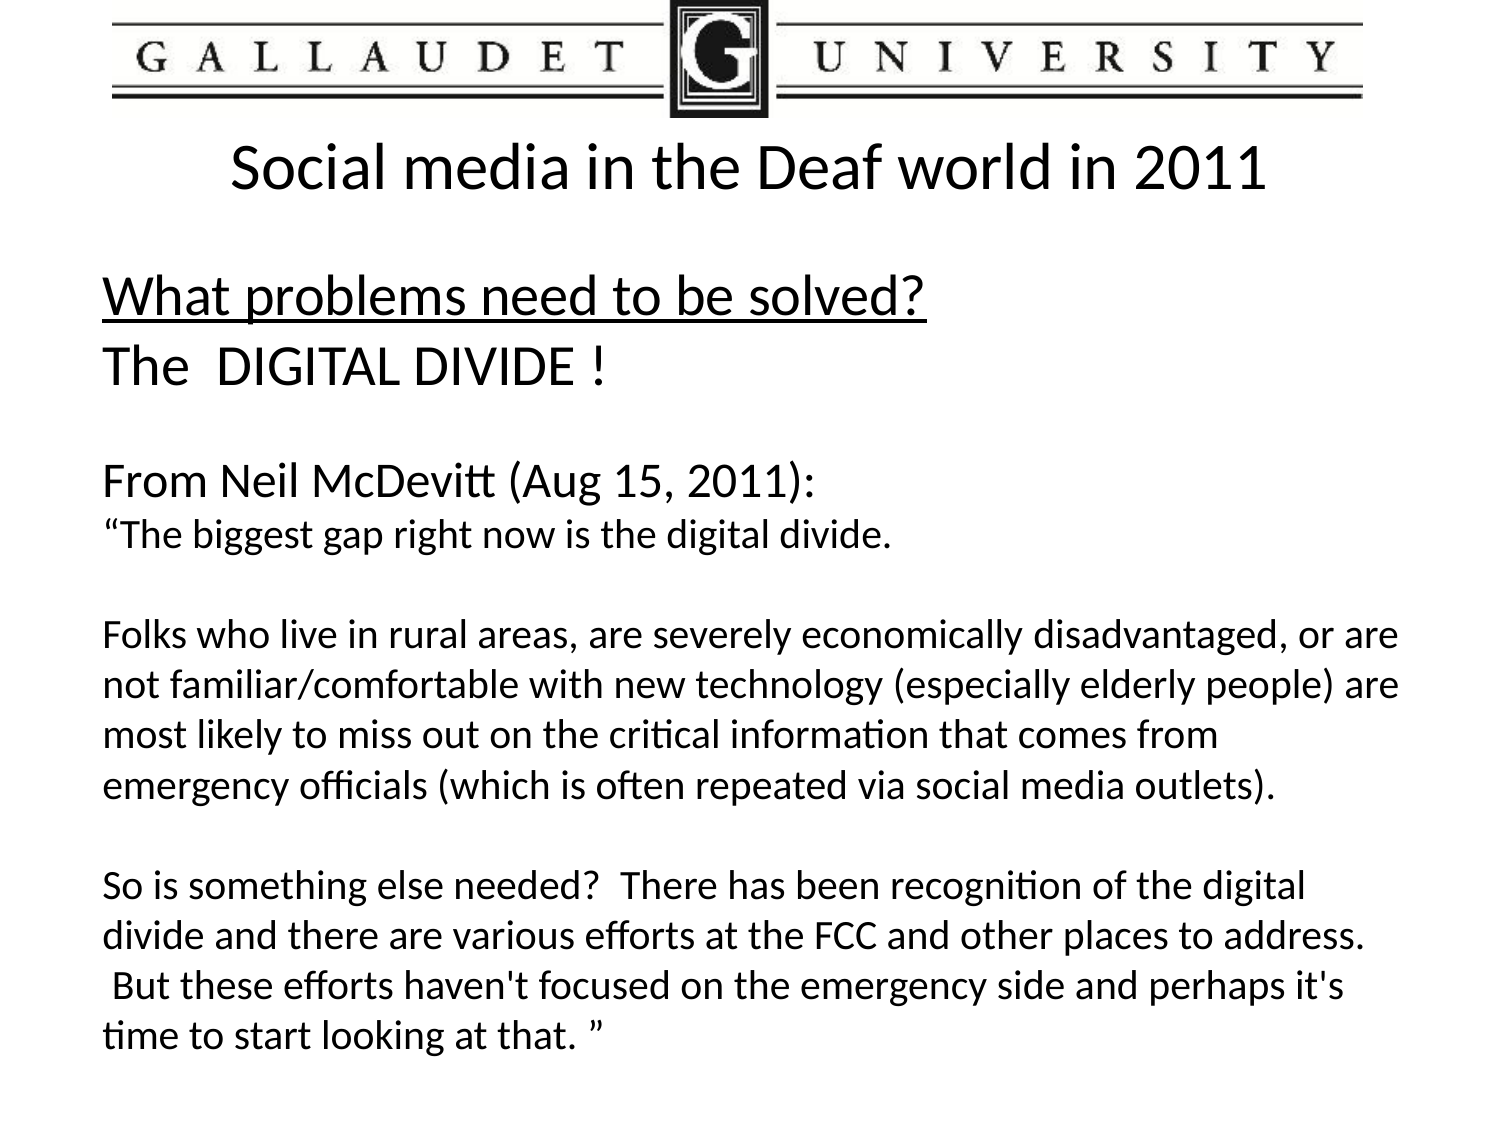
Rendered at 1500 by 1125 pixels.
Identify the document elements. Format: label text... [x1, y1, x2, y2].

title Social media in the Deaf world in 2011 [75, 112, 1425, 213]
picture [112, 0, 1363, 118]
text_box What problems need to be solved? The DIGITAL DIVIDE ! From Neil McDevitt (Aug 15, 2011): “The biggest gap right now is the digital divide. Folks who live in rural areas, are severely economically disadvantaged, or are not familiar/comfortable with new technology (especially elderly people) are most likely to miss out on the critical information that comes from emergency officials (which is often repeated via social media outlets). So is something else needed? There has been recognition of the digital divide and there are various efforts at the FCC and other places to address. But these efforts haven't focused on the emergency side and perhaps it's time to start looking at that. ” [87, 249, 1425, 1065]
